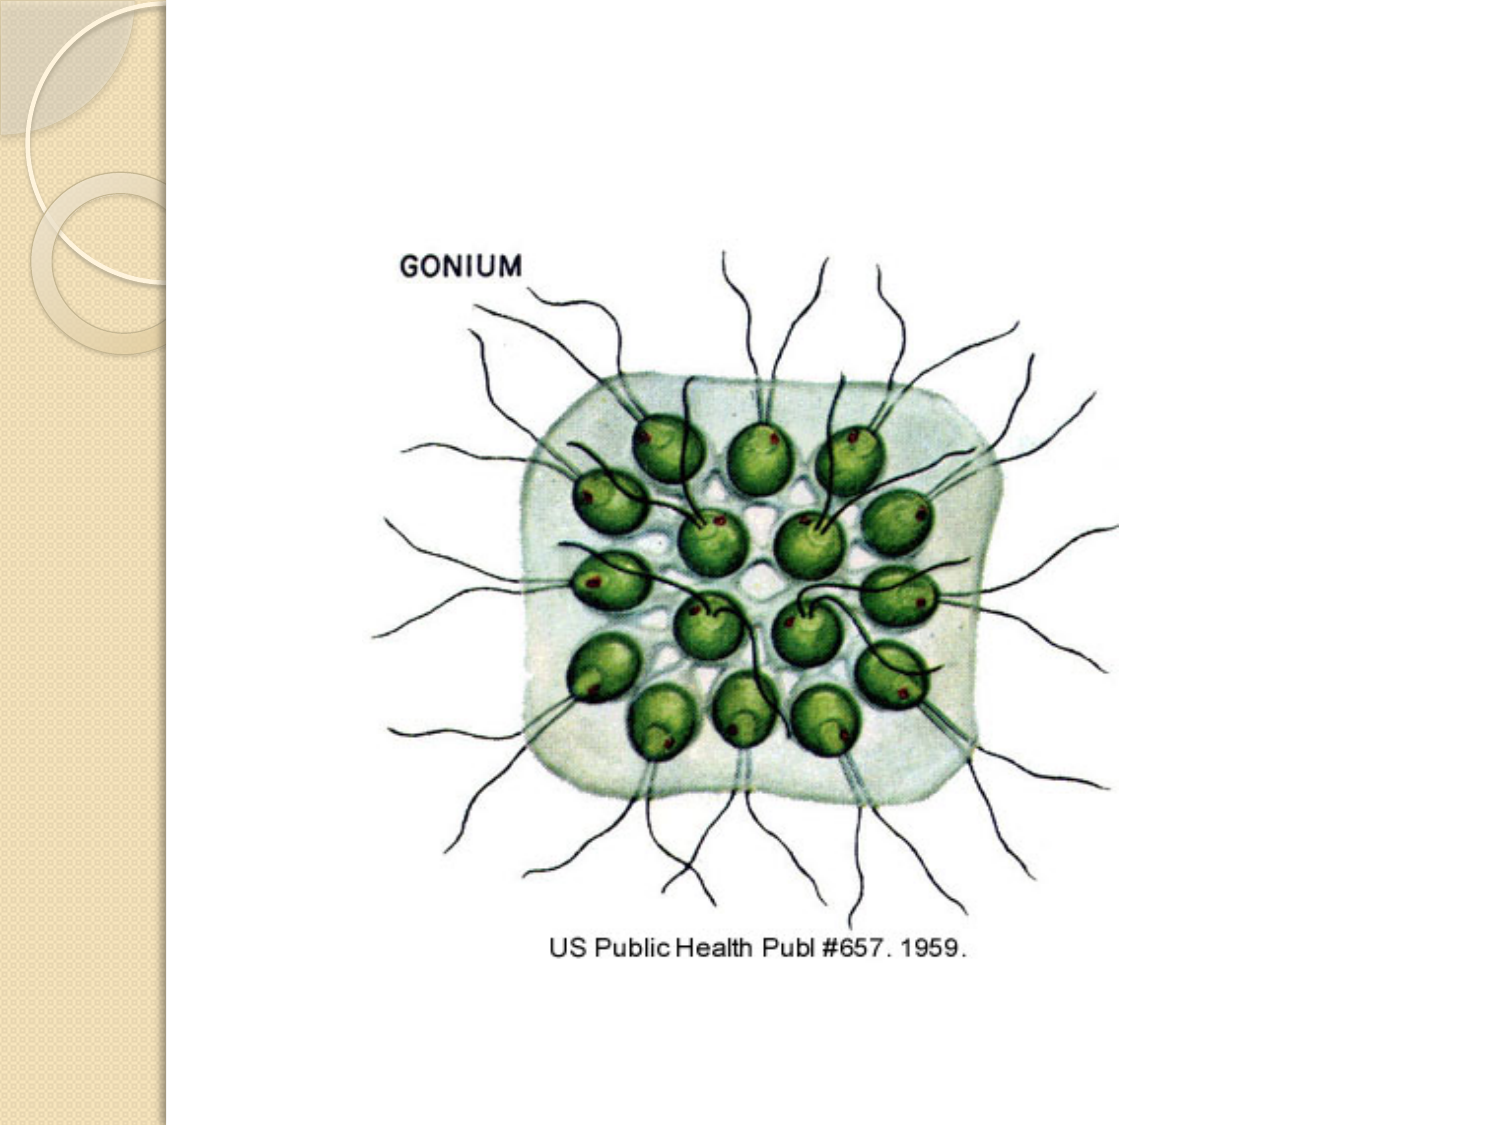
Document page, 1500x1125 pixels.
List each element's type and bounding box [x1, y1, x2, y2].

list [362, 224, 1120, 975]
